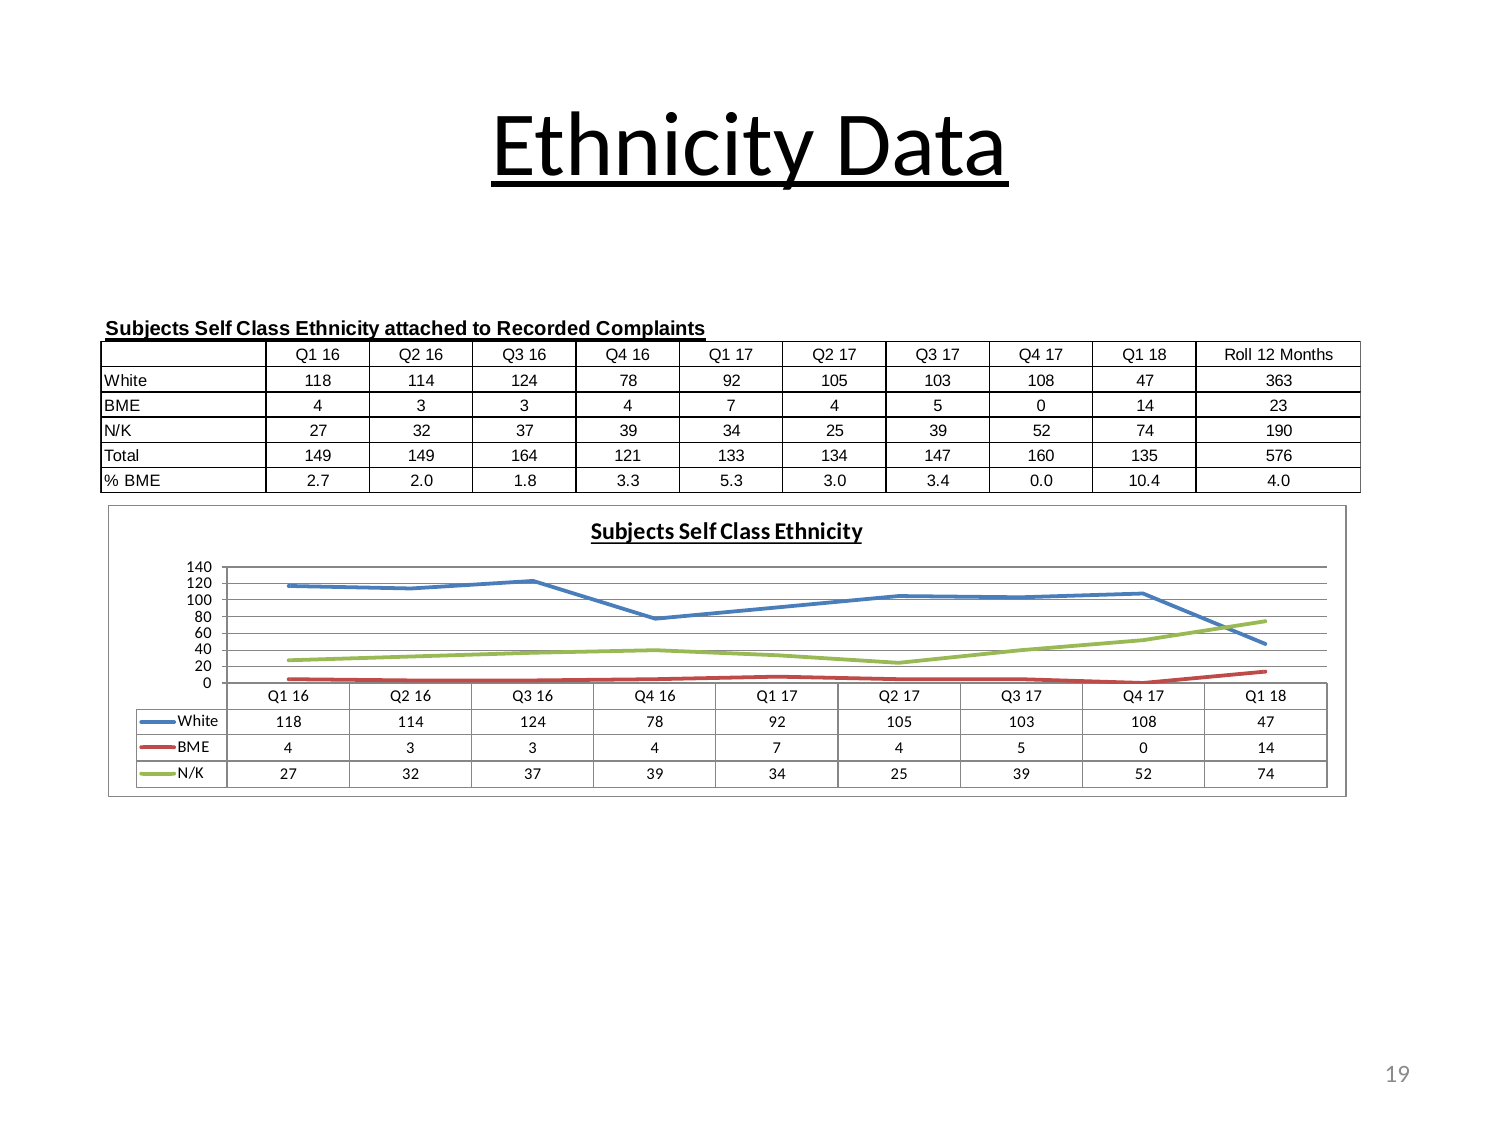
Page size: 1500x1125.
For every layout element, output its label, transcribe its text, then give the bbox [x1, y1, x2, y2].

title Ethnicity Data [75, 45, 1425, 233]
slide_number 19 [1074, 1042, 1425, 1103]
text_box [100, 314, 1362, 822]
